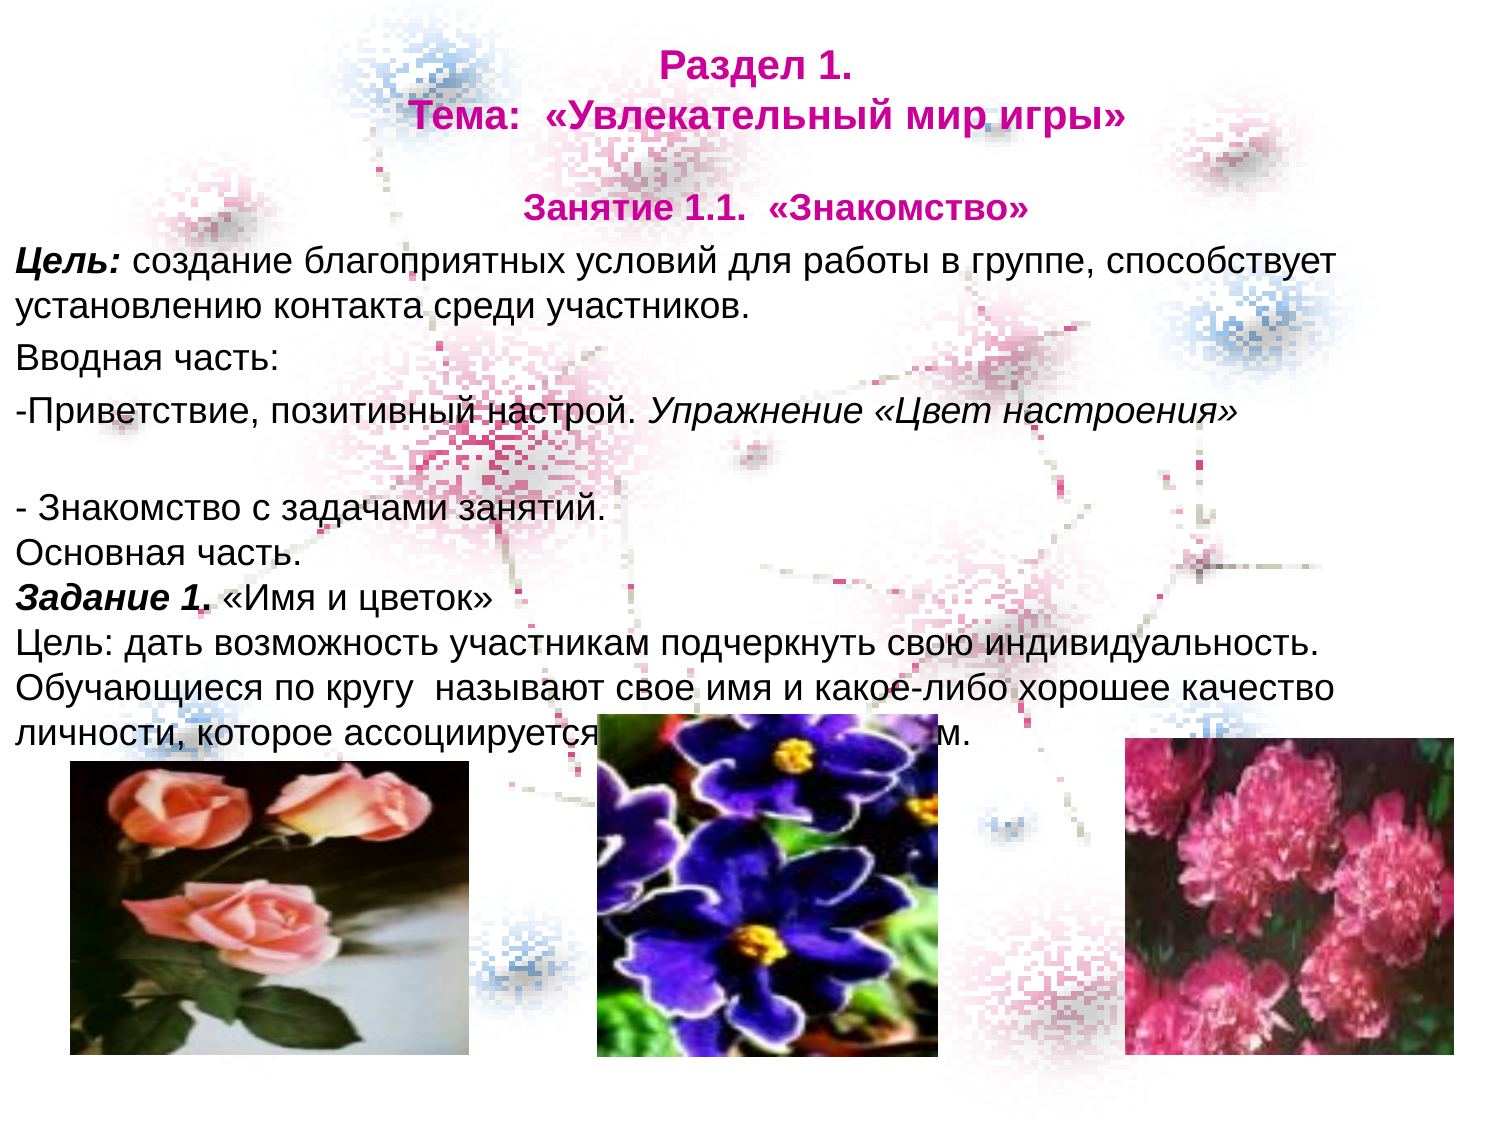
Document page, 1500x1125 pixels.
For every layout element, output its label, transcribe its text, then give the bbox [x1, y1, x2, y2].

picture [0, 0, 1500, 175]
title Раздел 1. Тема: «Увлекательный мир игры» [81, 46, 1442, 130]
subtitle Занятие 1.1. «Знакомство» Цель: создание благоприятных условий для работы в группе, способствует установлению контакта среди участников. Вводная часть: -Приветствие, позитивный настрой. Упражнение «Цвет настроения» - Знакомство с задачами занятий. Основная часть. Задание 1. «Имя и цветок» Цель: дать возможность участникам подчеркнуть свою индивидуальность. Обучающиеся по кругу называют свое имя и какое-либо хорошее качество личности, которое ассоциируется с каким –то цветком. [0, 175, 1500, 645]
picture [0, 645, 1500, 1125]
